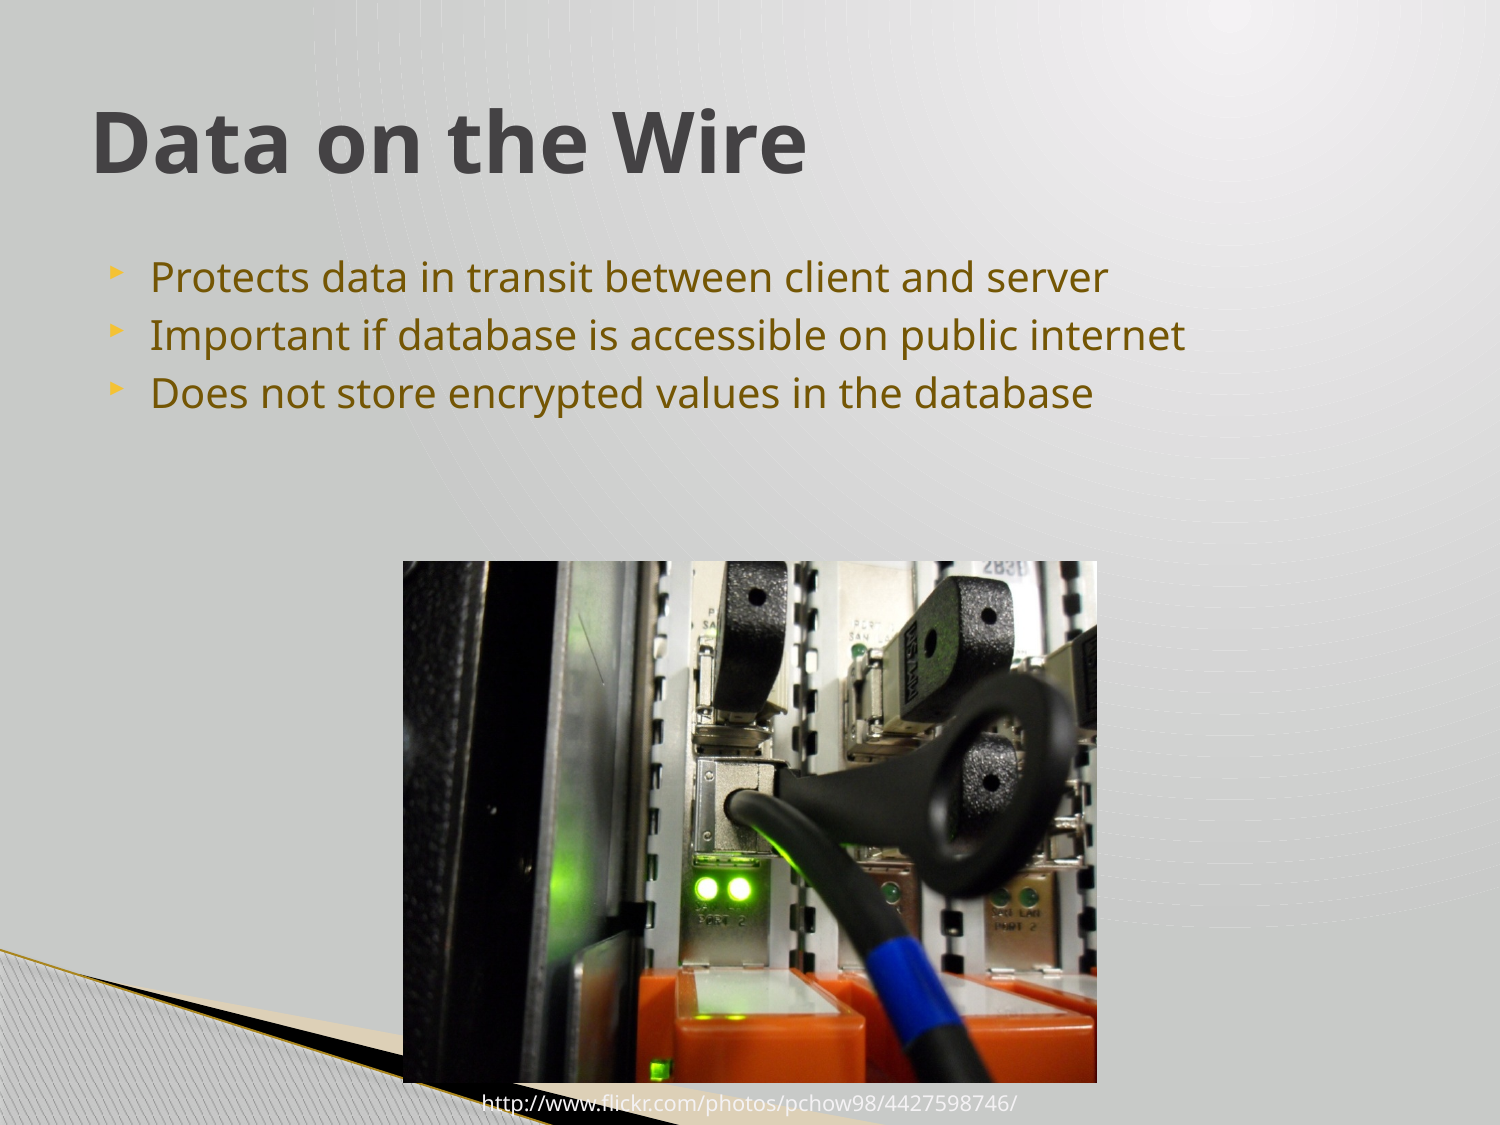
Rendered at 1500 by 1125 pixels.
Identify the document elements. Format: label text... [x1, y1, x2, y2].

list Protects data in transit between client and server Important if database is accessible on public internet Does not store encrypted values in the database [75, 242, 1425, 986]
text_box http://www.flickr.com/photos/pchow98/4427598746/ [0, 1082, 1500, 1123]
title Data on the Wire [75, 45, 1425, 233]
picture [402, 561, 1098, 1083]
